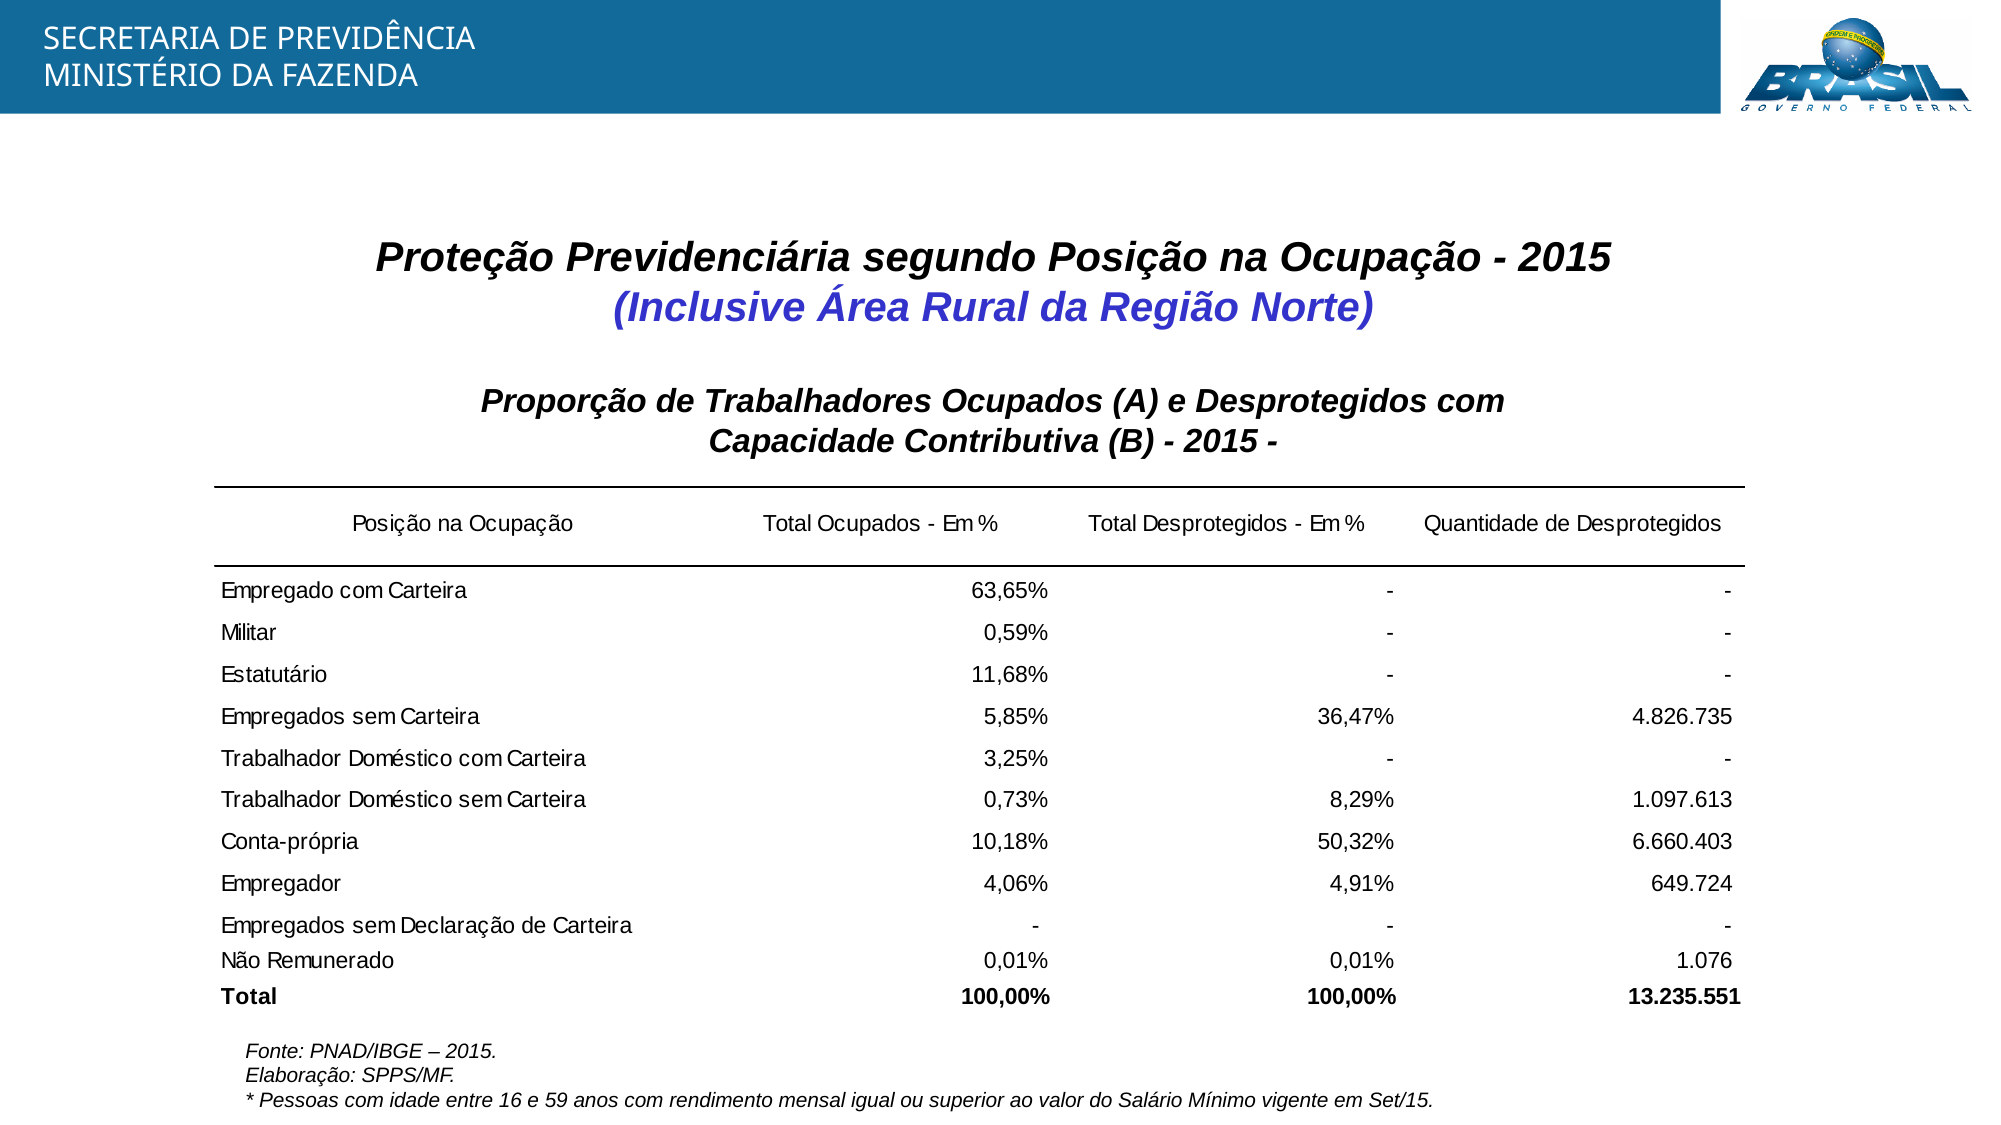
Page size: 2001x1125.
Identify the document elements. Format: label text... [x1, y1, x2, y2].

text_box Fonte: PNAD/IBGE – 2015. Elaboração: SPPS/MF. * Pessoas com idade entre 16 e 59 anos com rendimento mensal igual ou superior ao valor do Salário Mínimo vigente em Set/15. [230, 1029, 1731, 1120]
text_box Proteção Previdenciária segundo Posição na Ocupação - 2015 (Inclusive Área Rural da Região Norte) [343, 210, 1644, 349]
picture [1741, 18, 1972, 111]
picture [214, 485, 1748, 1016]
text_box Proporção de Trabalhadores Ocupados (A) e Desprotegidos com Capacidade Contributiva (B) - 2015 - [431, 350, 1557, 484]
